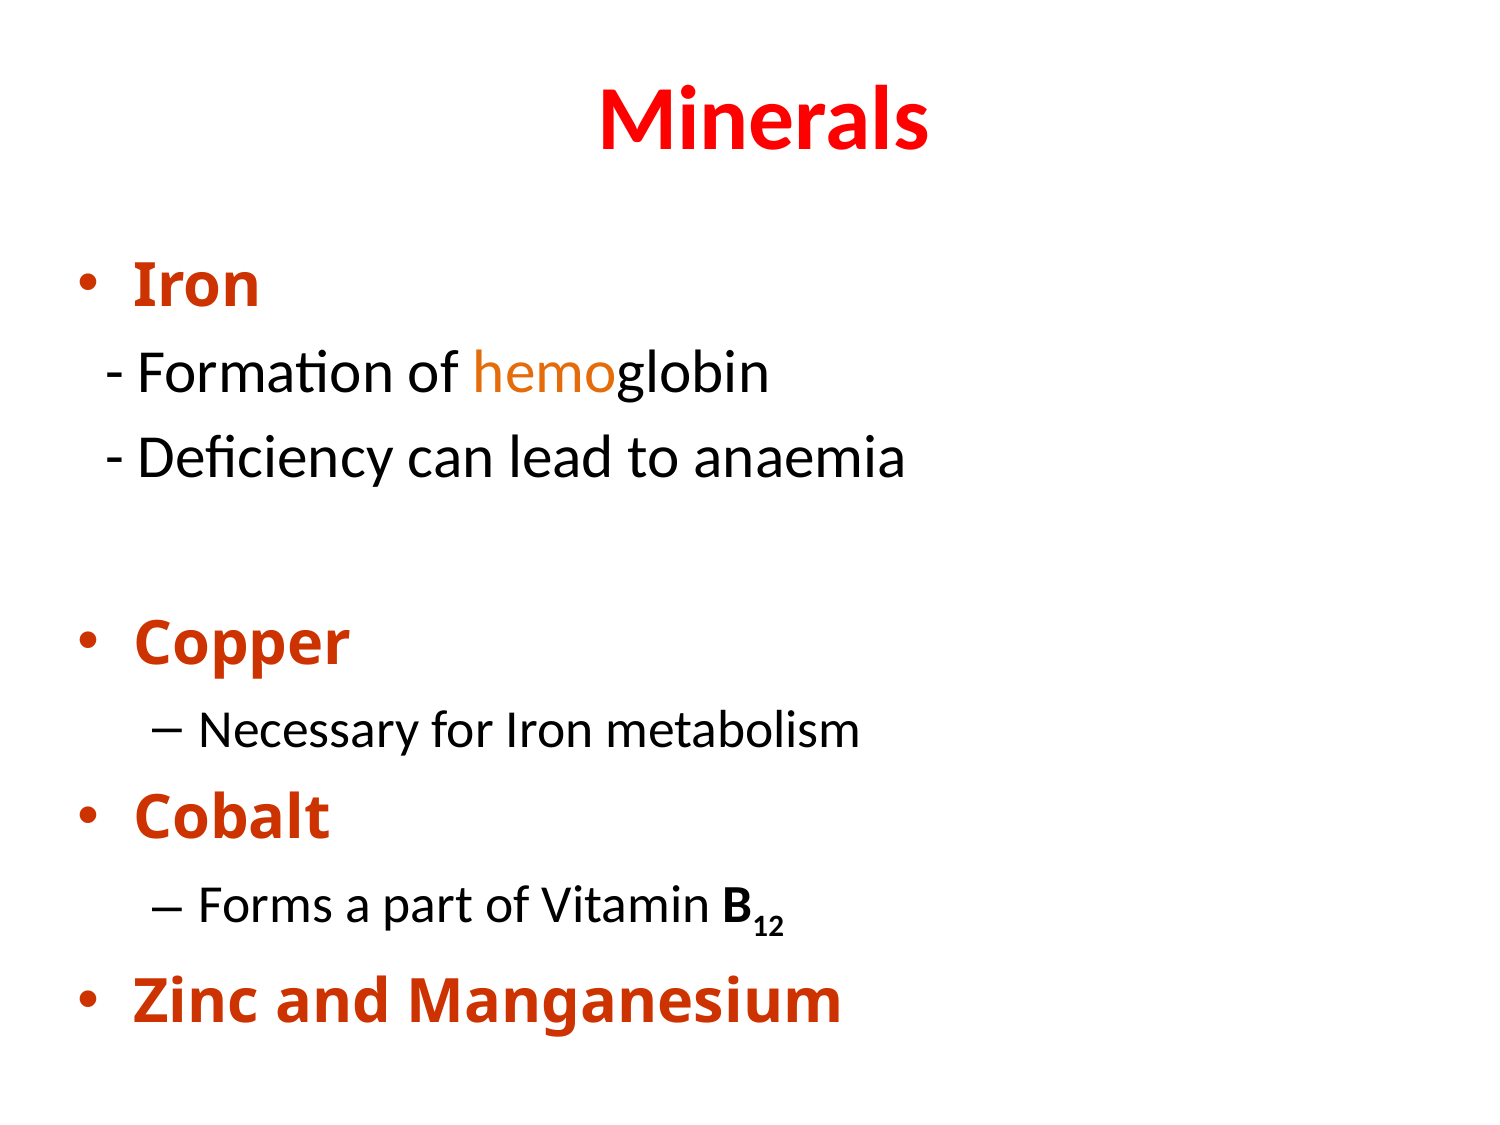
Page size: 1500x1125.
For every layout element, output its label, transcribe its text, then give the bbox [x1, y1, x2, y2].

list Iron - Formation of hemoglobin - Deficiency can lead to anaemia Copper Necessary for Iron metabolism Cobalt Forms a part of Vitamin B12 Zinc and Manganesium [62, 237, 1447, 1050]
title Minerals [88, 0, 1439, 225]
